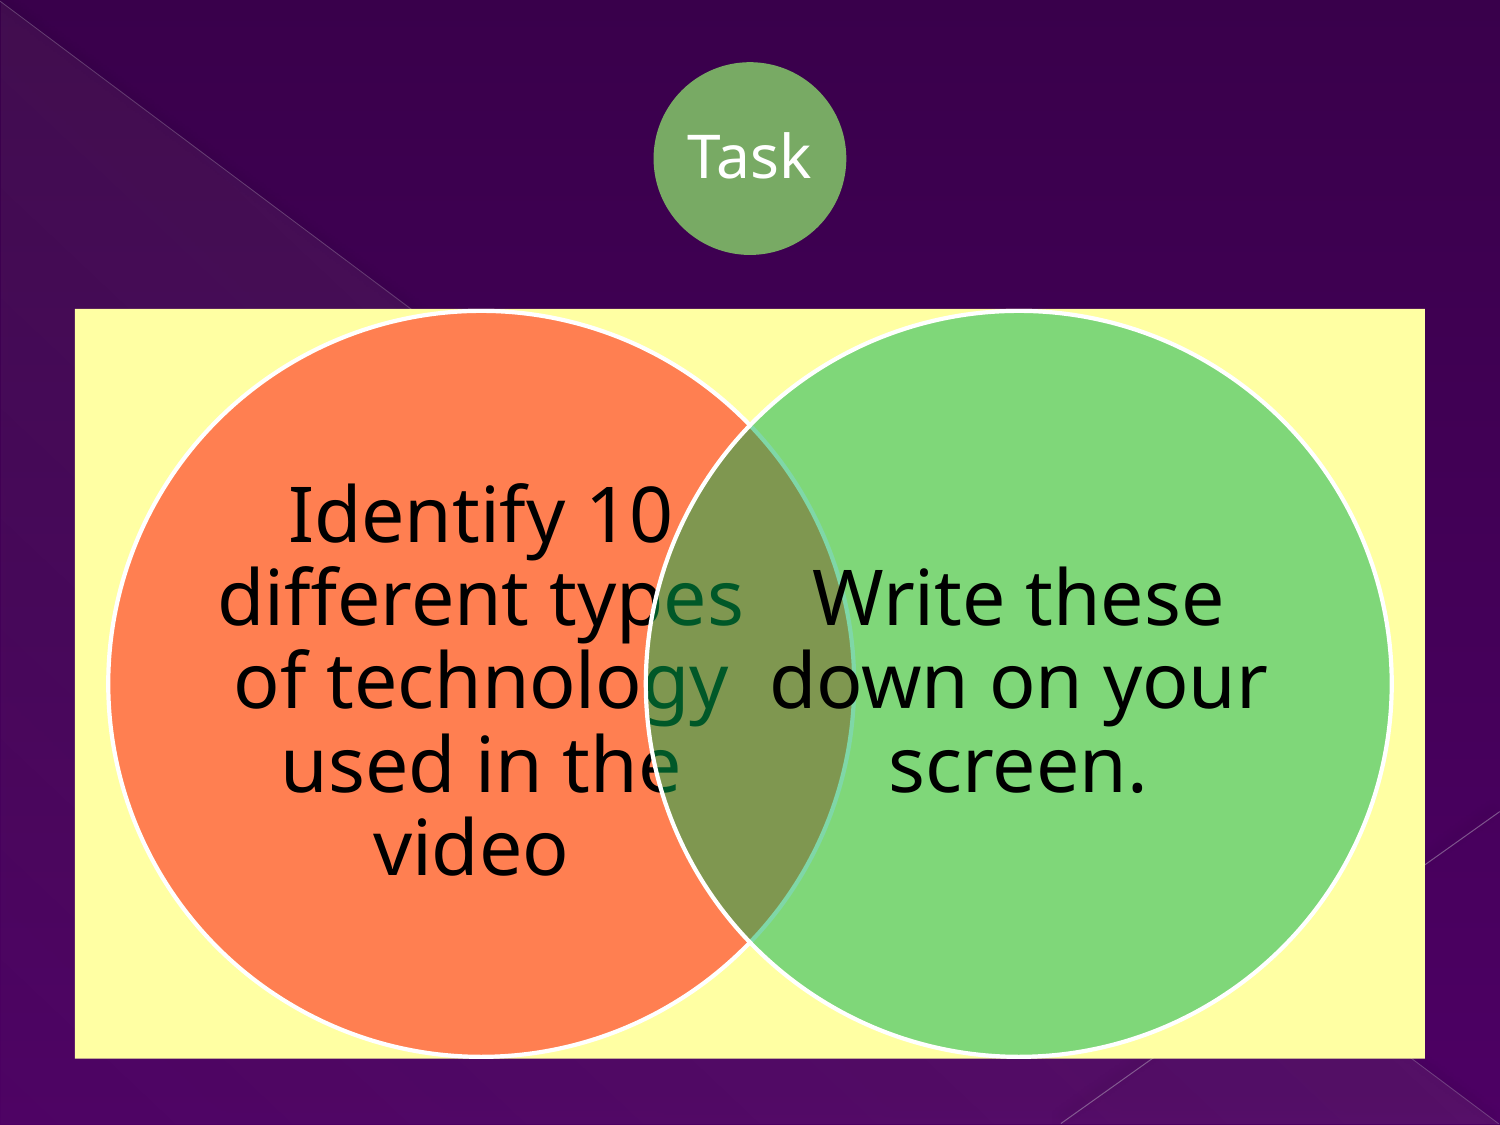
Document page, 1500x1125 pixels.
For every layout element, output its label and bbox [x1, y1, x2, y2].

text_box [74, 43, 1426, 274]
list [74, 308, 1426, 1060]
